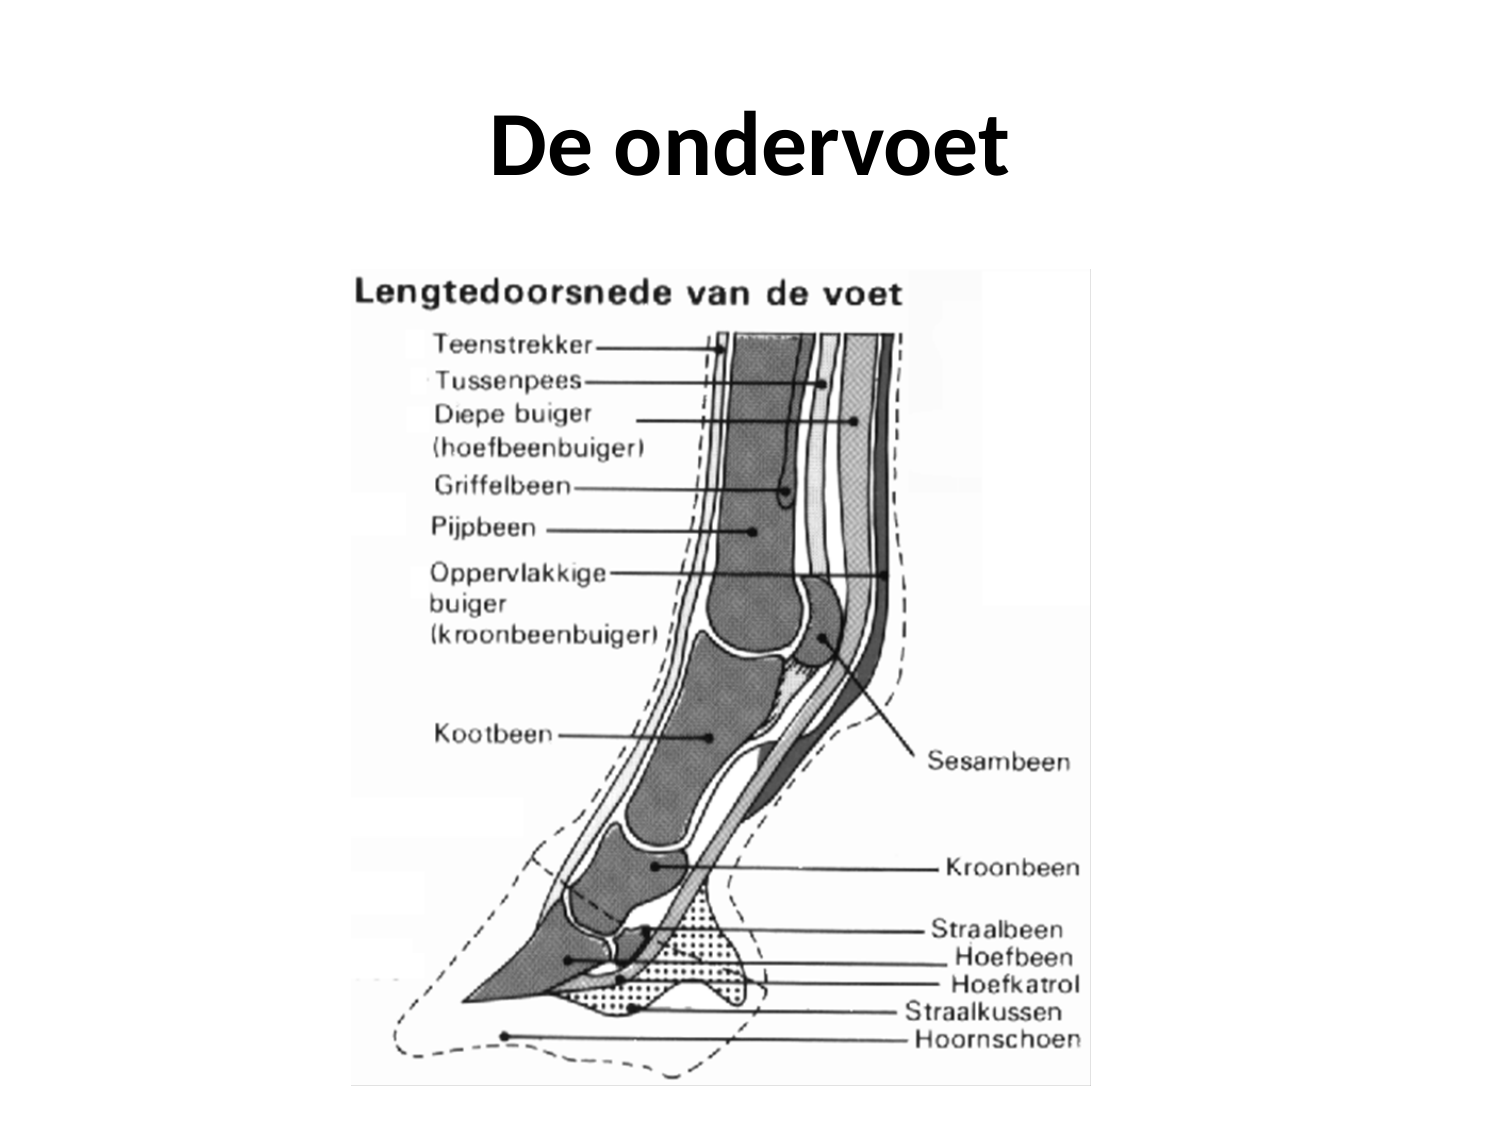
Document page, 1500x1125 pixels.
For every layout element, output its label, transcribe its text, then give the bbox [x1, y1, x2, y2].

title De ondervoet [75, 45, 1425, 233]
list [351, 269, 1092, 1088]
